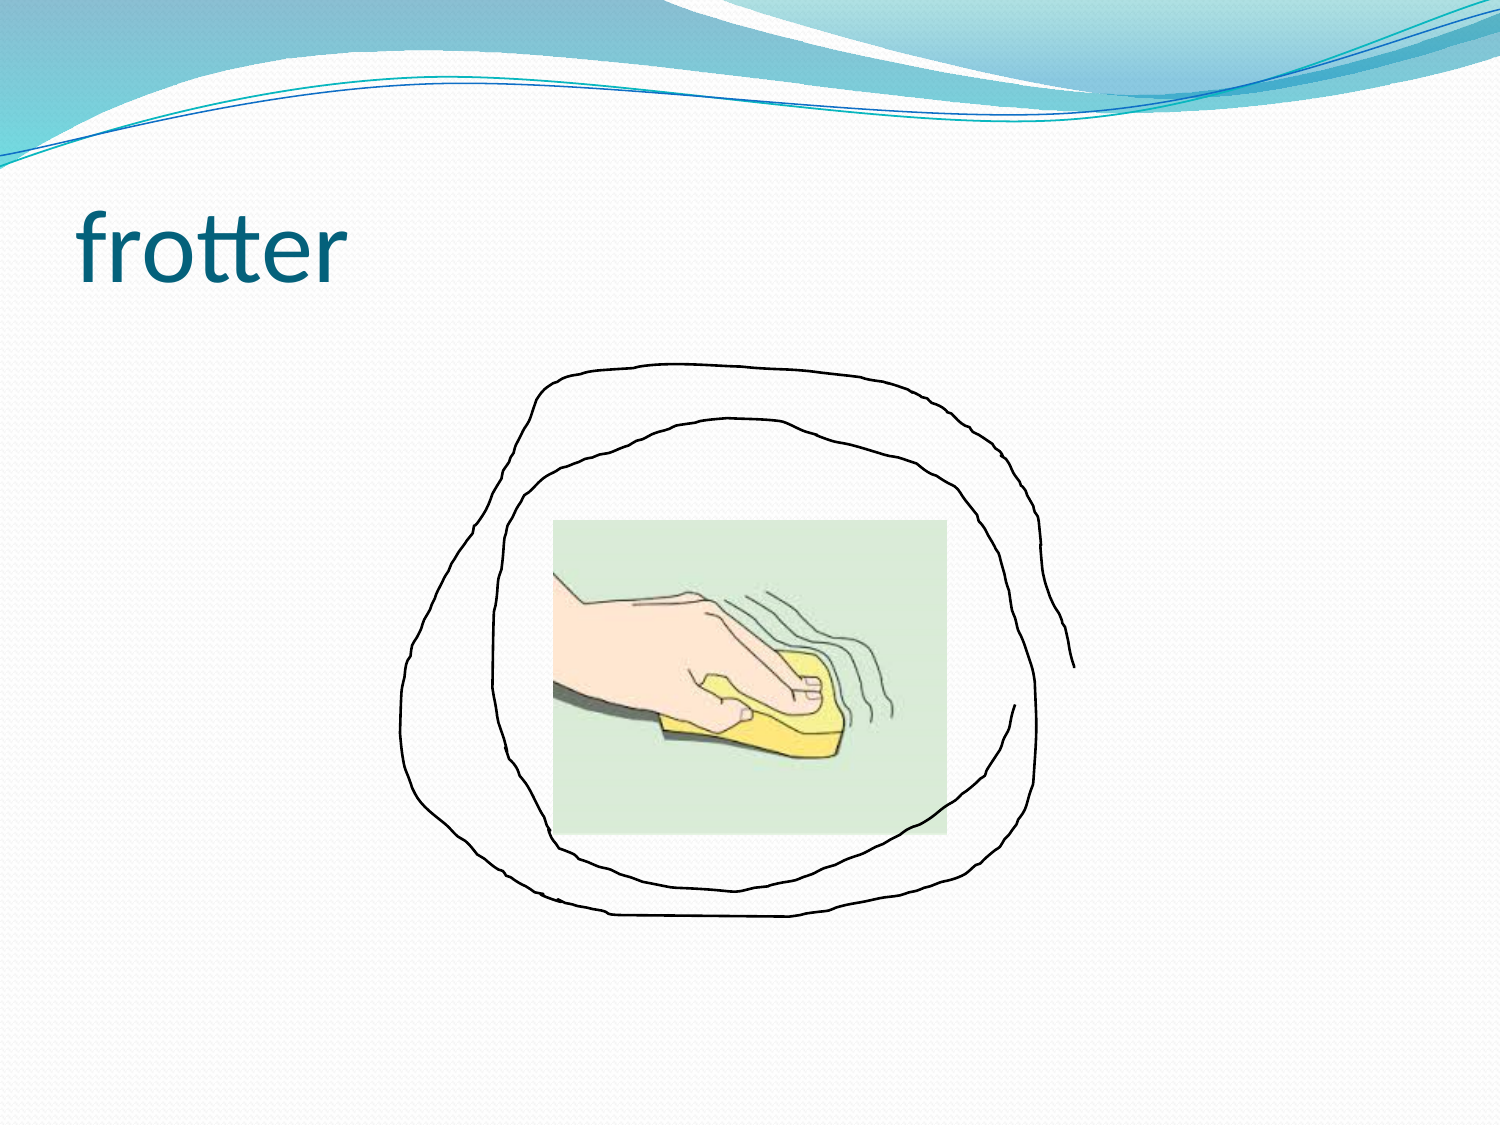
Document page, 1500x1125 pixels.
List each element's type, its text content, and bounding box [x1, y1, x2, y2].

title frotter [75, 115, 1425, 303]
text_box [399, 363, 1075, 918]
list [553, 520, 947, 835]
